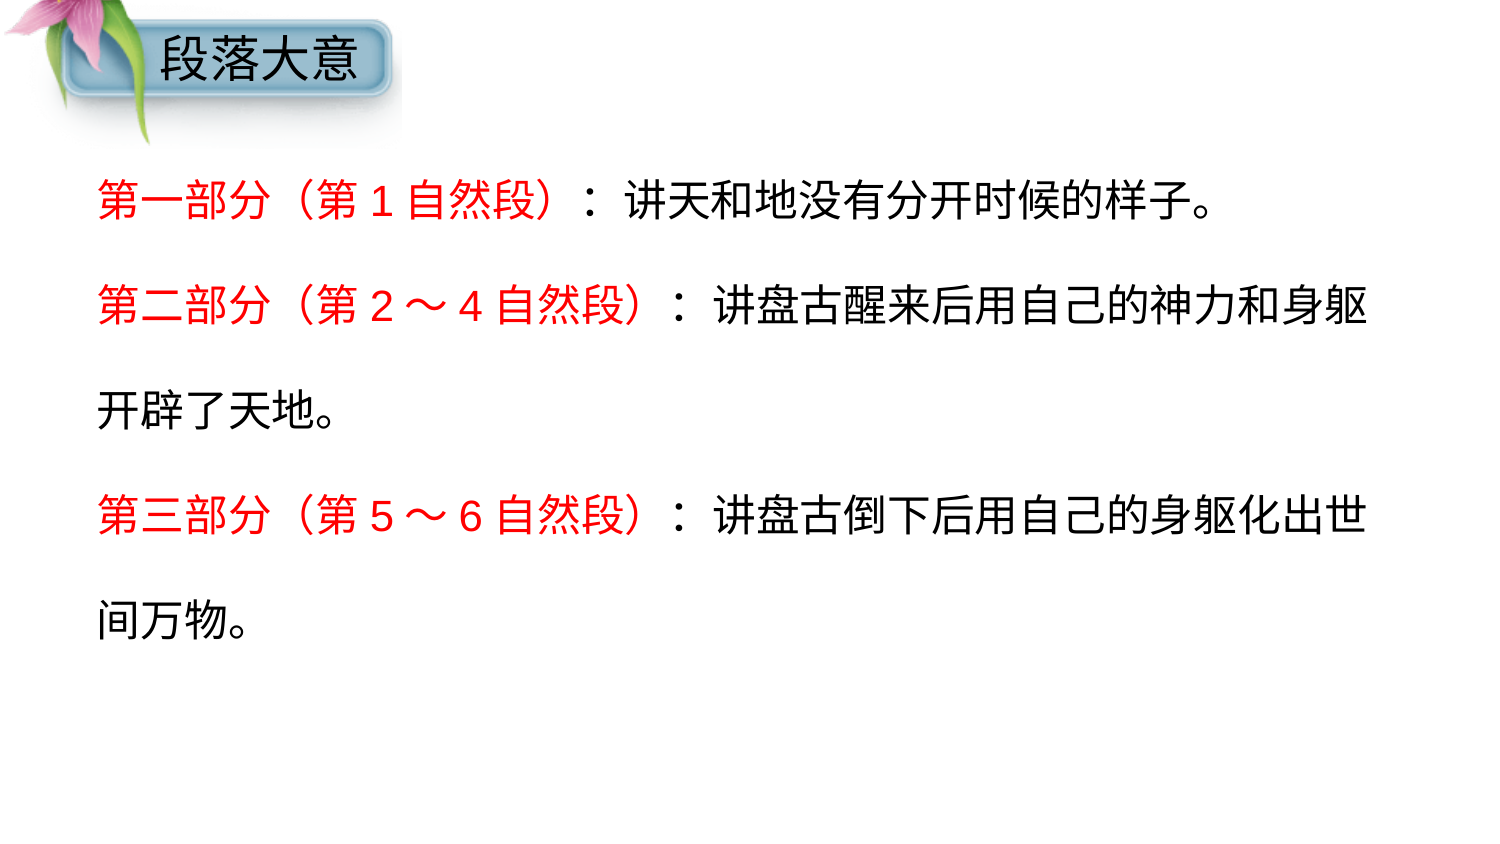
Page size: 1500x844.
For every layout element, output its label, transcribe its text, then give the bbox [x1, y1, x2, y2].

picture [0, 0, 403, 149]
text_box 第一部分（第1自然段）：讲天和地没有分开时候的样子。 第二部分（第2～4自然段）：讲盘古醒来后用自己的神力和身躯开辟了天地。 第三部分（第5～6自然段）：讲盘古倒下后用自己的身躯化出世间万物。 [85, 114, 1419, 651]
